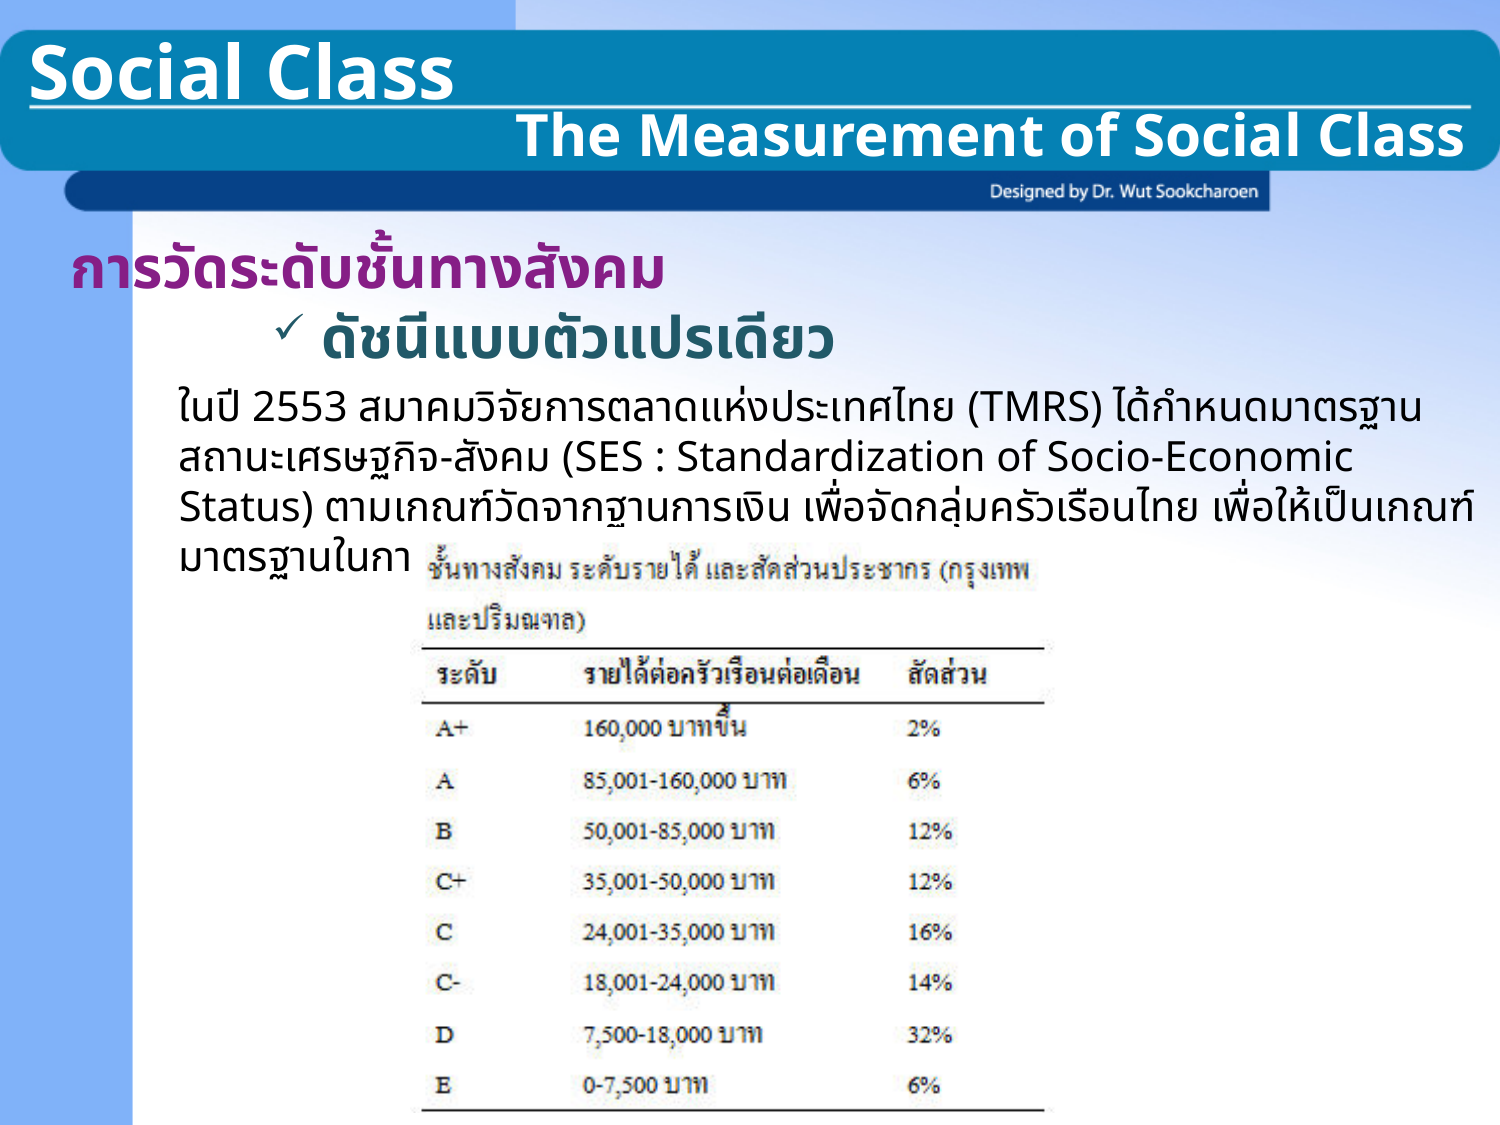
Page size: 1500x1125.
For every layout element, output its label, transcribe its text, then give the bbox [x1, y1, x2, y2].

text_box Social Class [13, 32, 1475, 107]
picture [0, 146, 1500, 1125]
text_box The Measurement of Social Class [37, 108, 1481, 172]
text_box ในปี 2553 สมาคมวิจัยการตลาดแห่งประเทศไทย (TMRS) ได้กำหนดมาตรฐาน สถานะเศรษฐกิจ-สังคม (SES : Standardization of Socio-Economic Status) ตามเกณฑ์วัดจากฐานการเงิน เพื่อจัดกลุ่มครัวเรือนไทย เพื่อให้เป็นเกณฑ์มาตรฐานในการจัดทำวิจัยในประเทศไทย [163, 372, 1500, 588]
text_box การวัดระดับชั้นทางสังคม [56, 222, 682, 308]
picture [0, 0, 1500, 54]
text_box ดัชนีแบบตัวแปรเดียว [257, 292, 1500, 372]
